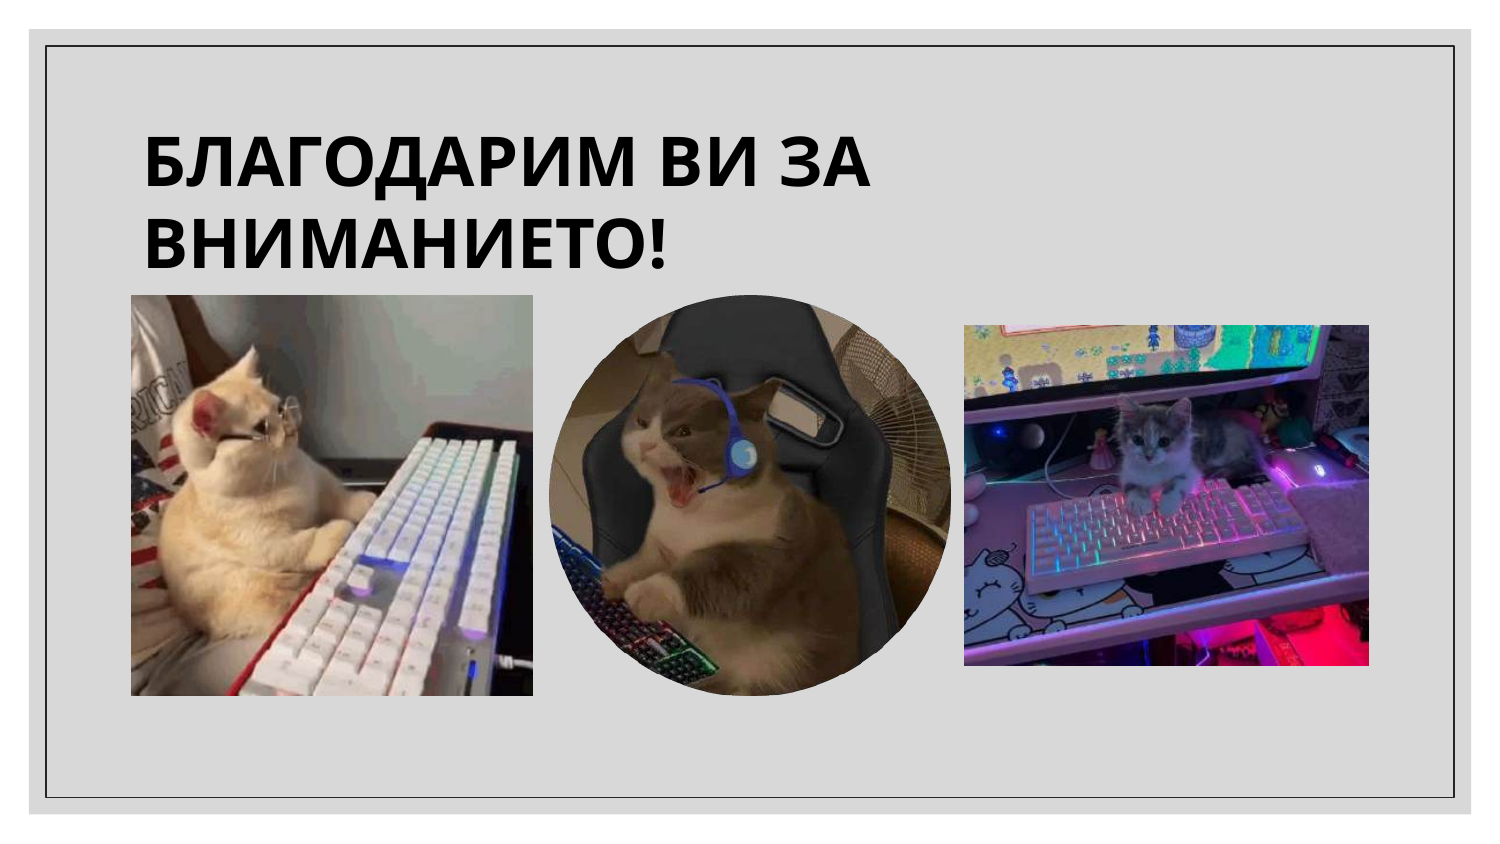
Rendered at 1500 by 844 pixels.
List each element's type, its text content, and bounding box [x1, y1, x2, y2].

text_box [131, 294, 1369, 697]
title БЛАГОДАРИМ ВИ ЗА ВНИМАНИЕТО! [140, 85, 1339, 283]
